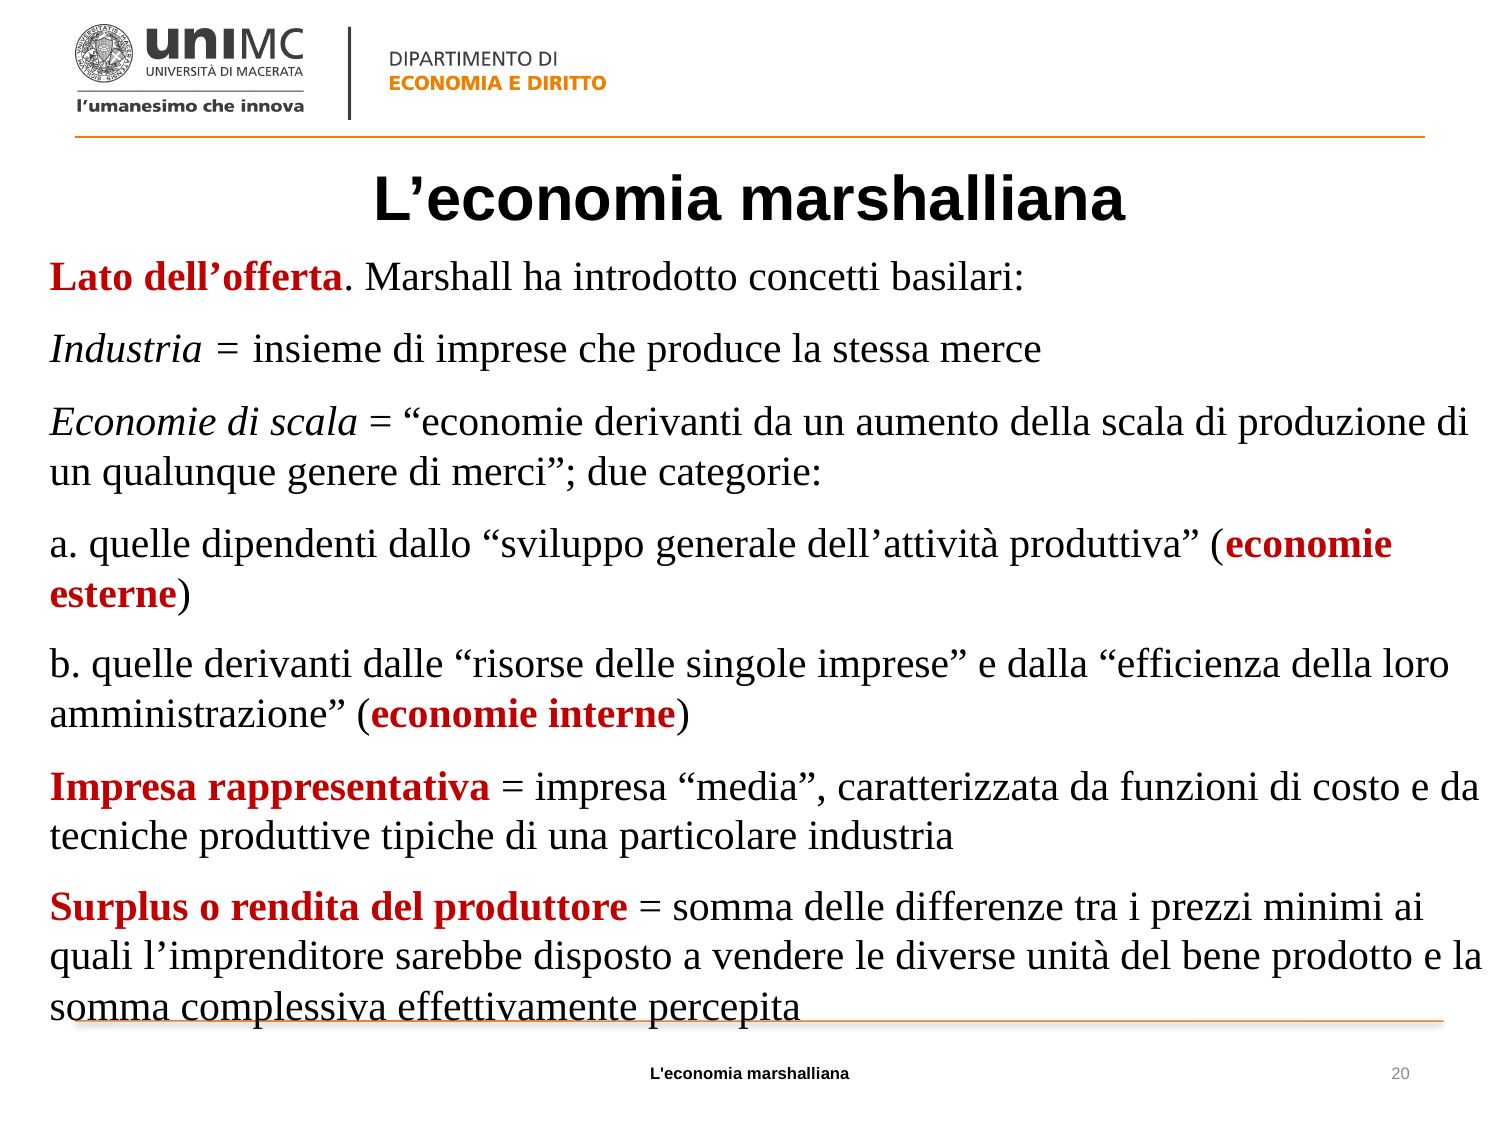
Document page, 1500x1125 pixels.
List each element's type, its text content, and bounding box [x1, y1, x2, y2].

picture [75, 24, 1425, 138]
footer L'economia marshalliana [512, 1042, 988, 1103]
title L’economia marshalliana [75, 149, 1425, 241]
text_box Lato dell’offerta. Marshall ha introdotto concetti basilari: Industria = insieme di imprese che produce la stessa merce Economie di scala = “economie derivanti da un aumento della scala di produzione di un qualunque genere di merci”; due categorie: a. quelle dipendenti dallo “sviluppo generale dell’attività produttiva” (economie esterne) b. quelle derivanti dalle “risorse delle singole imprese” e dalla “efficienza della loro amministrazione” (economie interne) Impresa rappresentativa = impresa “media”, caratterizzata da funzioni di costo e da tecniche produttive tipiche di una particolare industria Surplus o rendita del produttore = somma delle differenze tra i prezzi minimi ai quali l’imprenditore sarebbe disposto a vendere le diverse unità del bene prodotto e la somma complessiva effettivamente percepita [34, 240, 1500, 1036]
slide_number 20 [1074, 1042, 1425, 1103]
